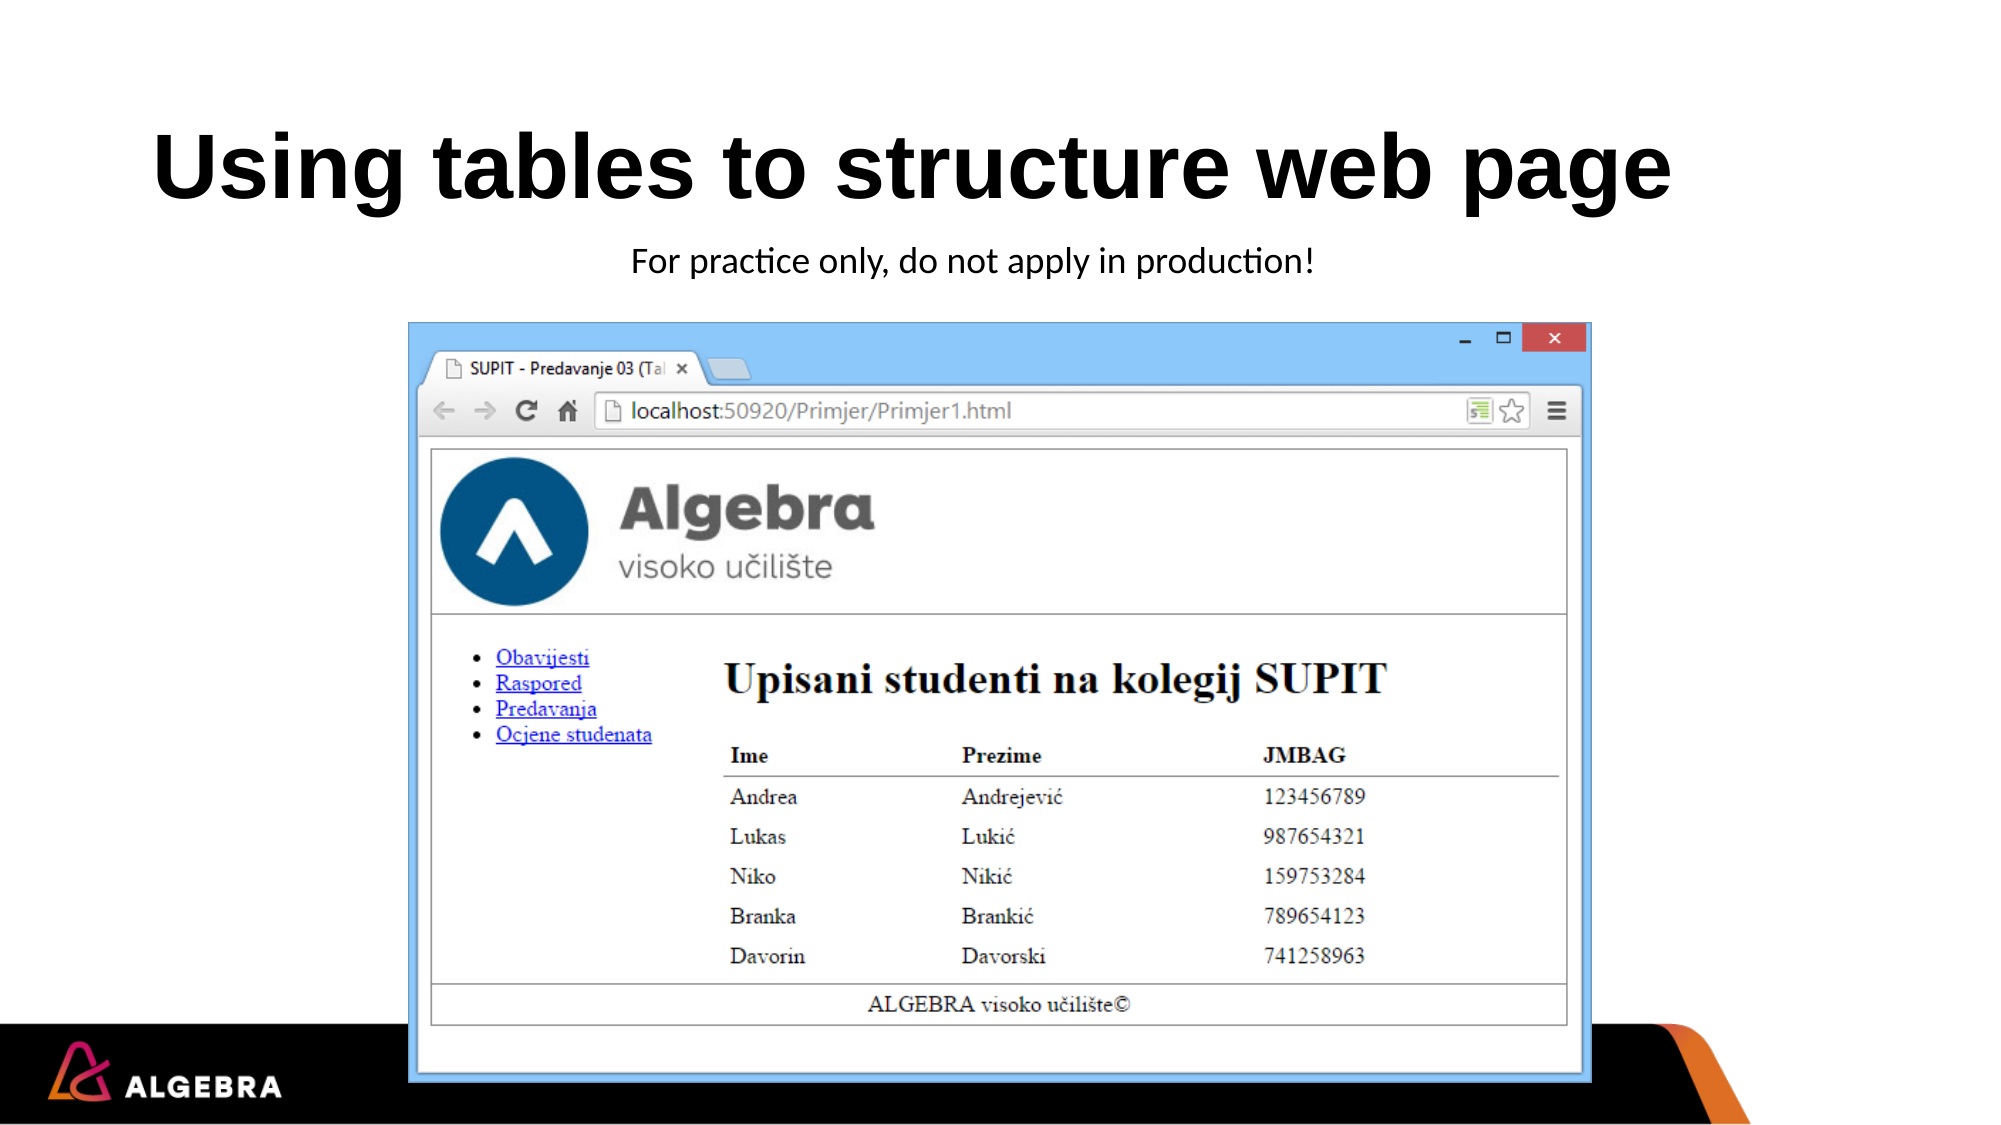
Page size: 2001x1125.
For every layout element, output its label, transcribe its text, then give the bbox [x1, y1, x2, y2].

text_box For practice only, do not apply in production! [616, 228, 1331, 289]
picture [0, 322, 1958, 1125]
title Using tables to structure web page [137, 59, 1863, 278]
